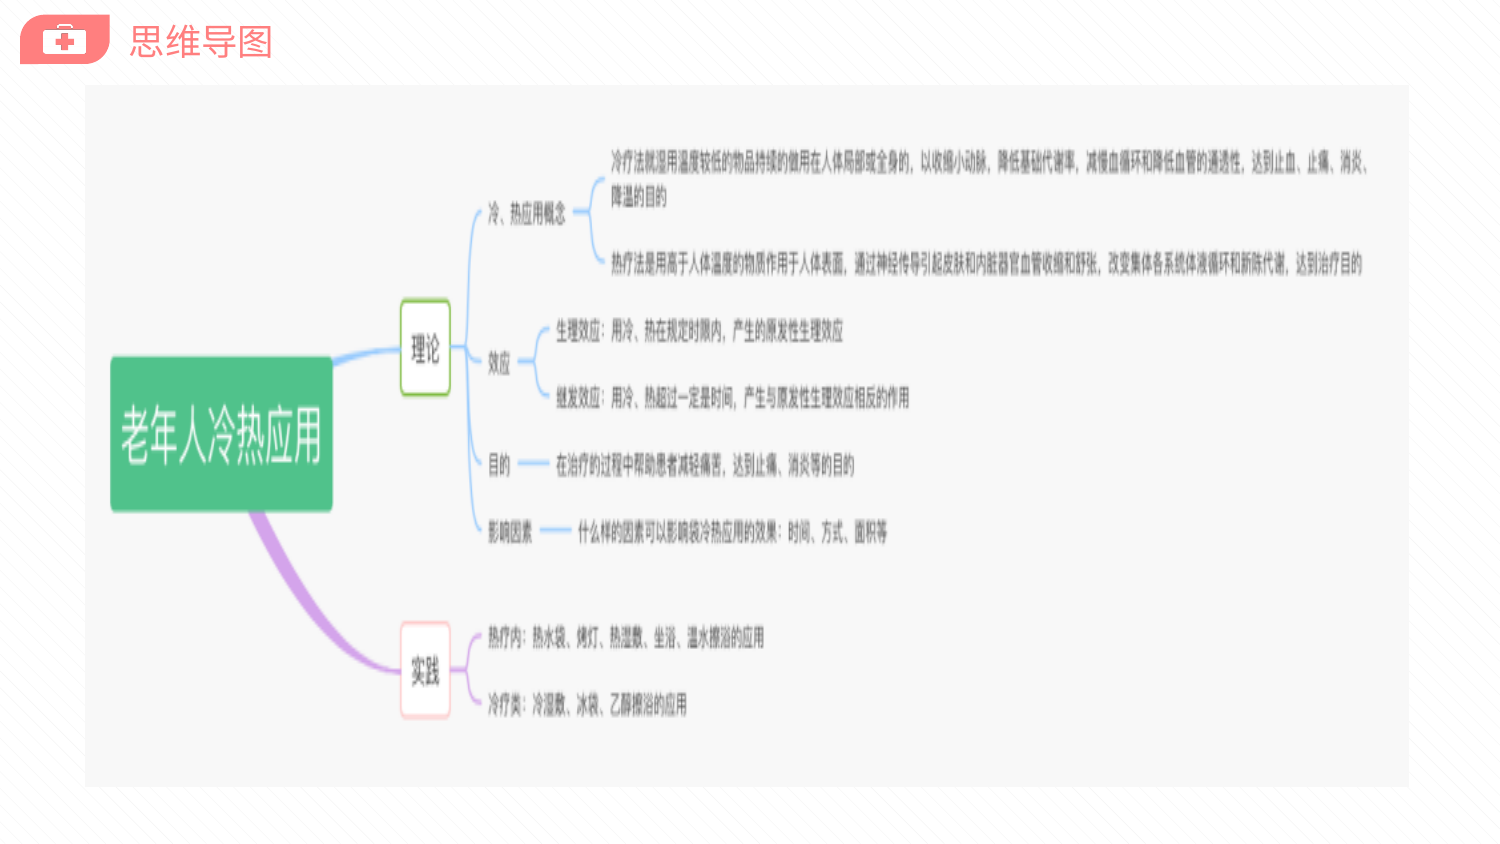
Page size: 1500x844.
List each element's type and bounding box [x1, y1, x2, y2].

text_box [19, 11, 765, 72]
picture [85, 85, 1409, 788]
